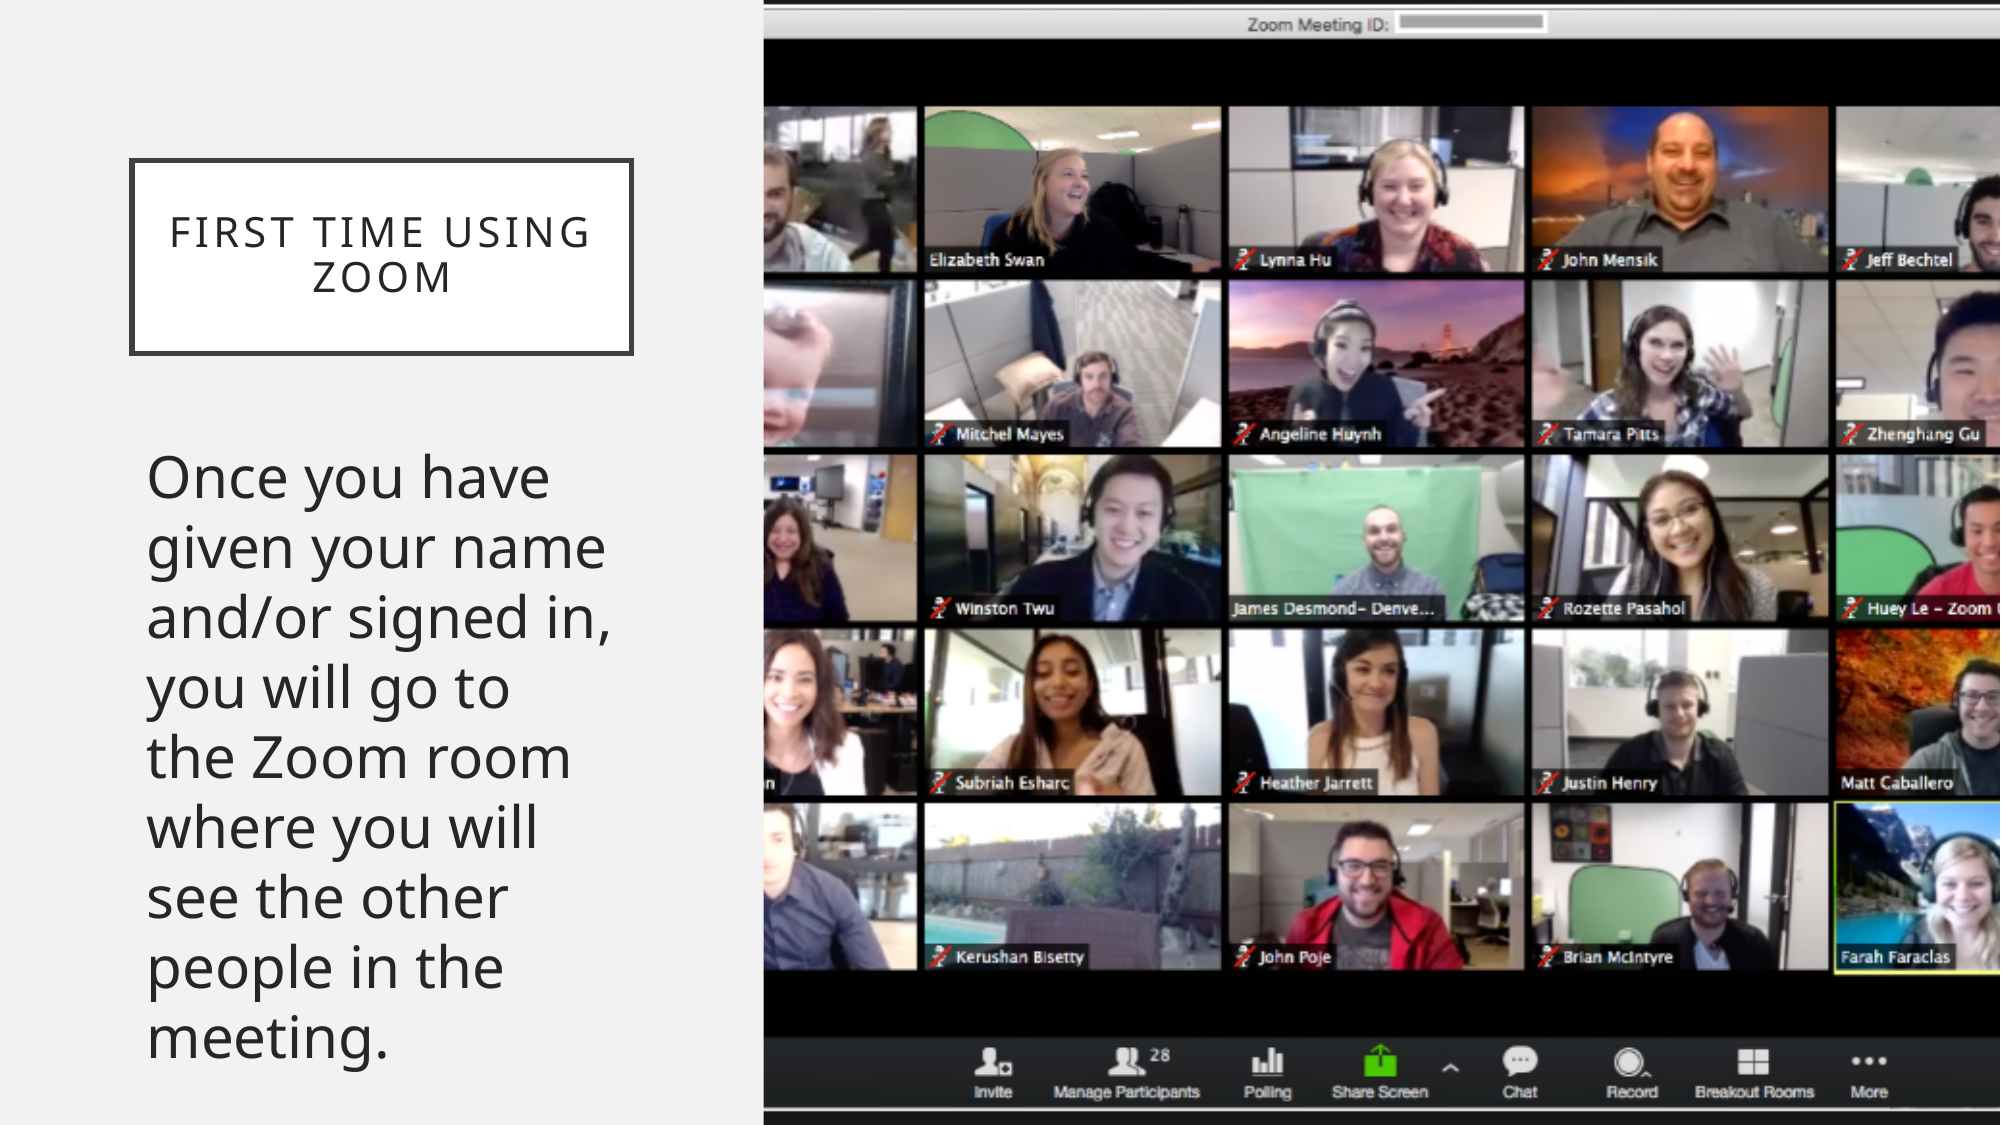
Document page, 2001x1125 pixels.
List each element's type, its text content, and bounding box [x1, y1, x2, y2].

title First Time Using Zoom [129, 158, 634, 356]
text_box Once you have given your name and/or signed in, you will go to the Zoom room where you will see the other people in the meeting. [131, 433, 632, 1031]
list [763, 0, 2000, 1125]
